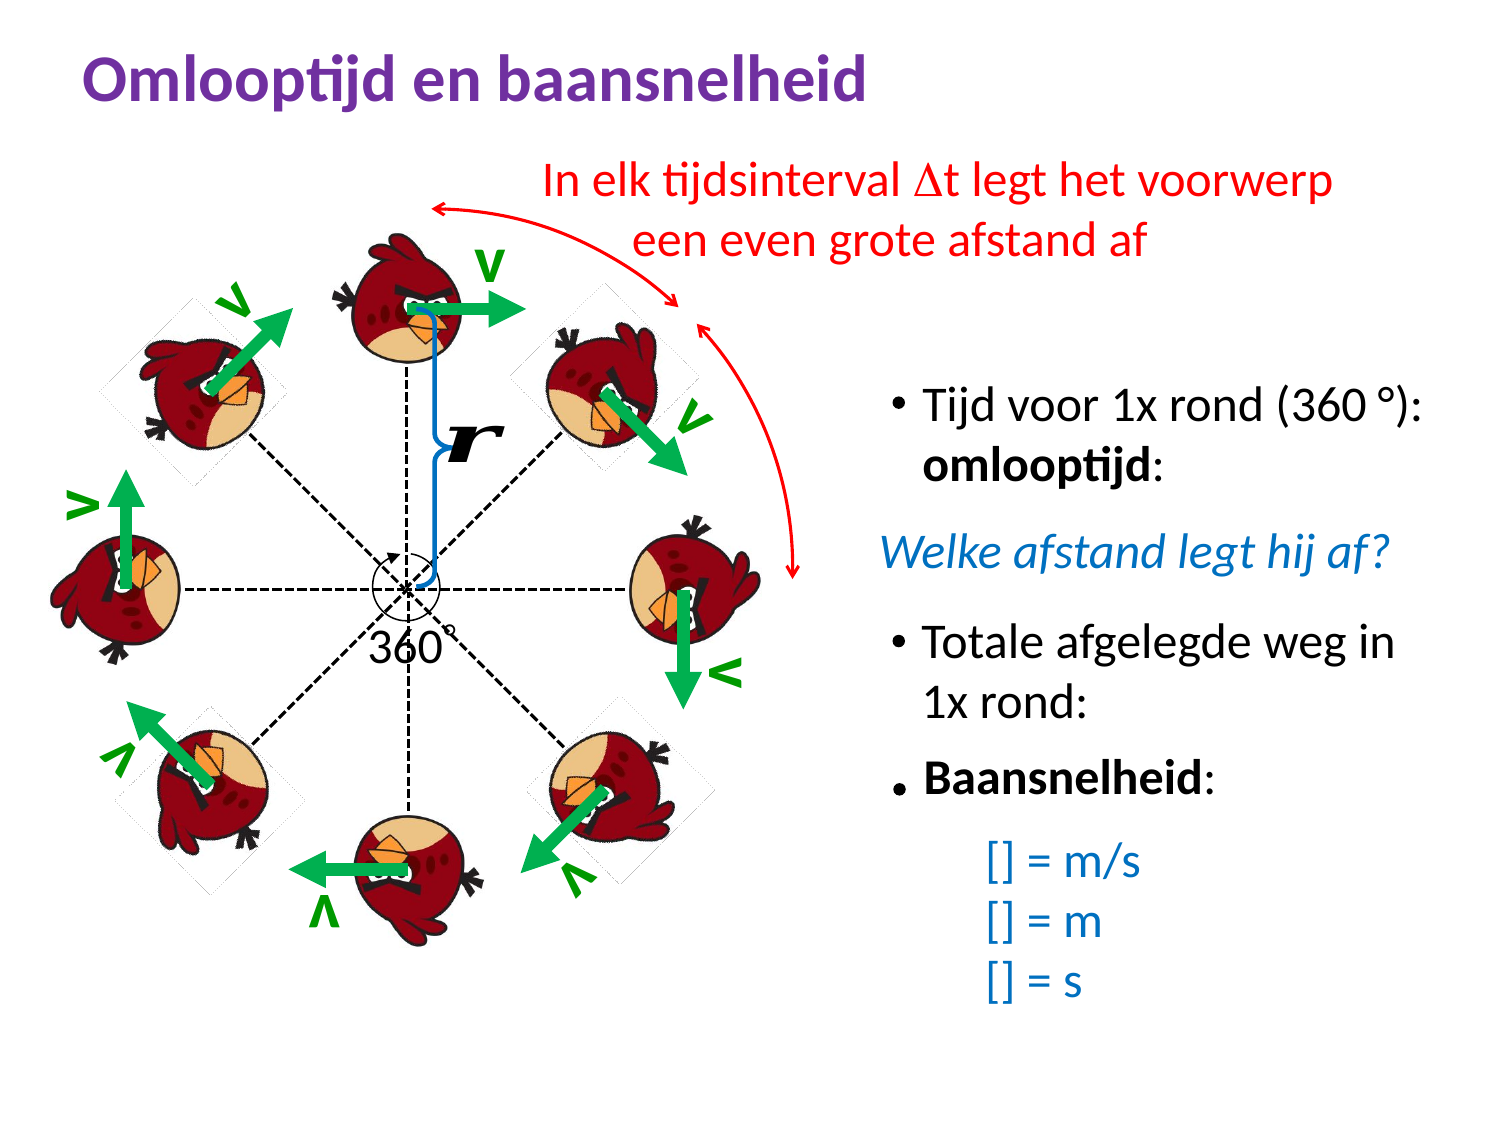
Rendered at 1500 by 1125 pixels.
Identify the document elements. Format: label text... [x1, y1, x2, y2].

title Omlooptijd en baansnelheid [67, 26, 1466, 125]
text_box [893, 736, 1442, 904]
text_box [892, 600, 1440, 736]
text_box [416, 308, 512, 587]
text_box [71, 138, 1489, 929]
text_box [892, 364, 1442, 501]
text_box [25, 208, 784, 1040]
